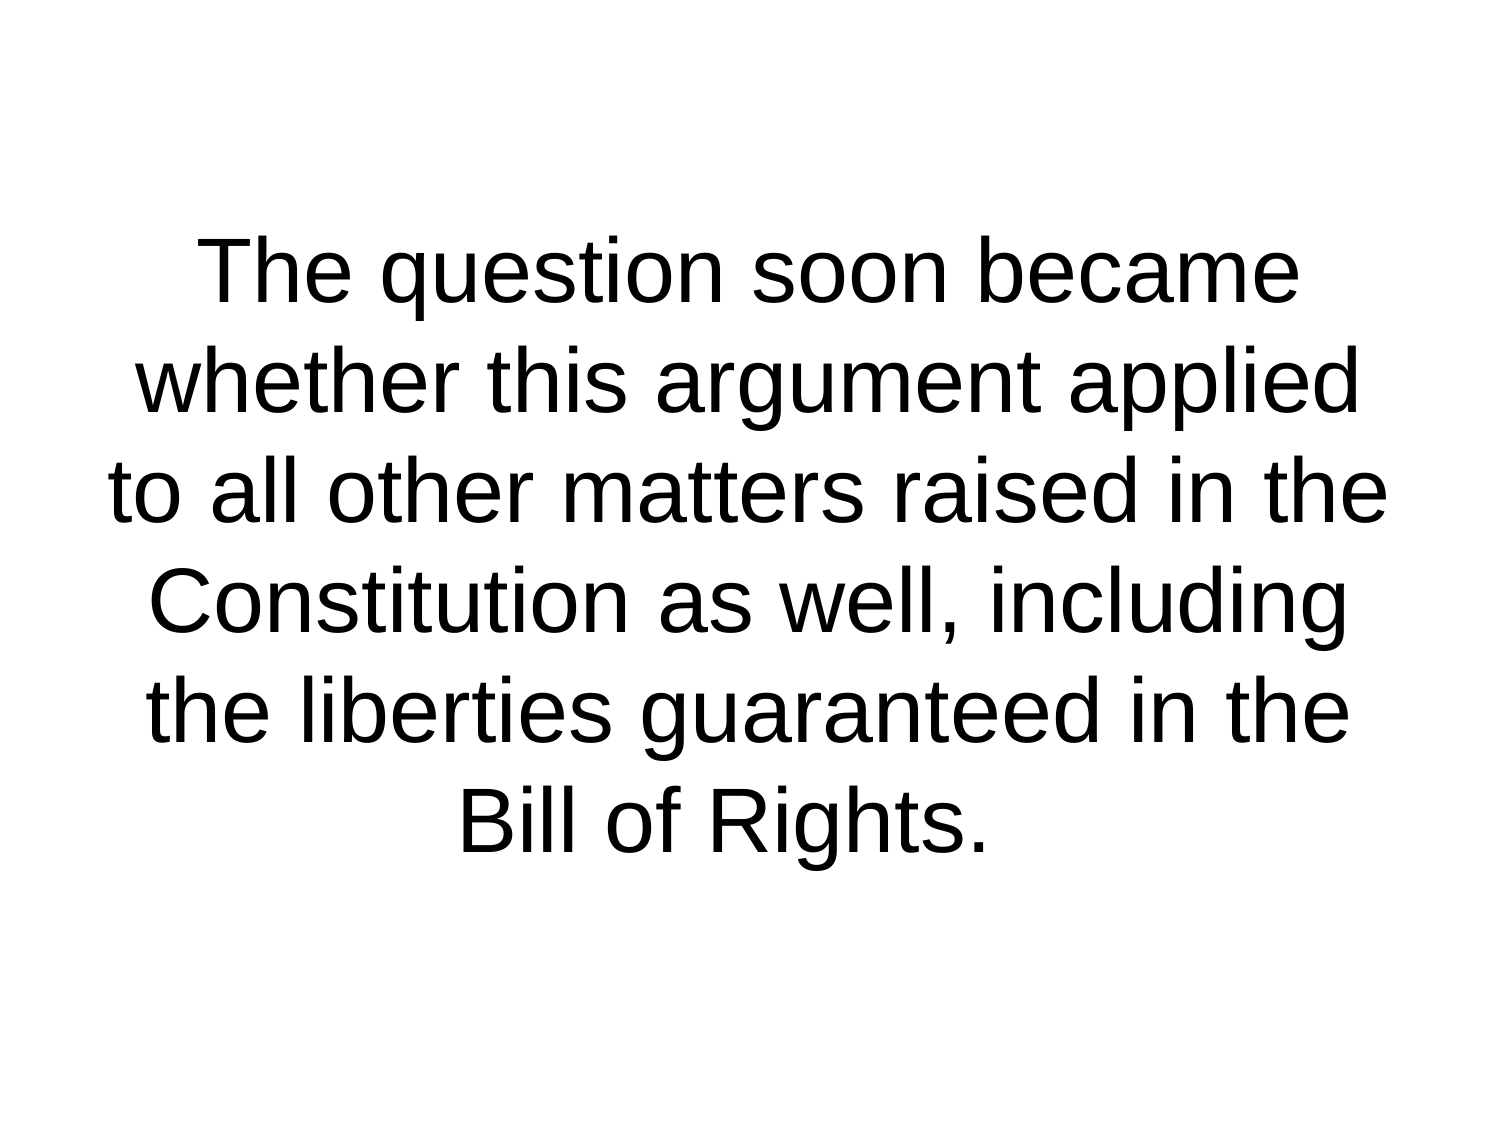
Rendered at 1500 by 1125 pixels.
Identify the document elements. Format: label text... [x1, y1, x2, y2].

title The question soon became whether this argument applied to all other matters raised in the Constitution as well, including the liberties guaranteed in the Bill of Rights. [74, 44, 1426, 1038]
